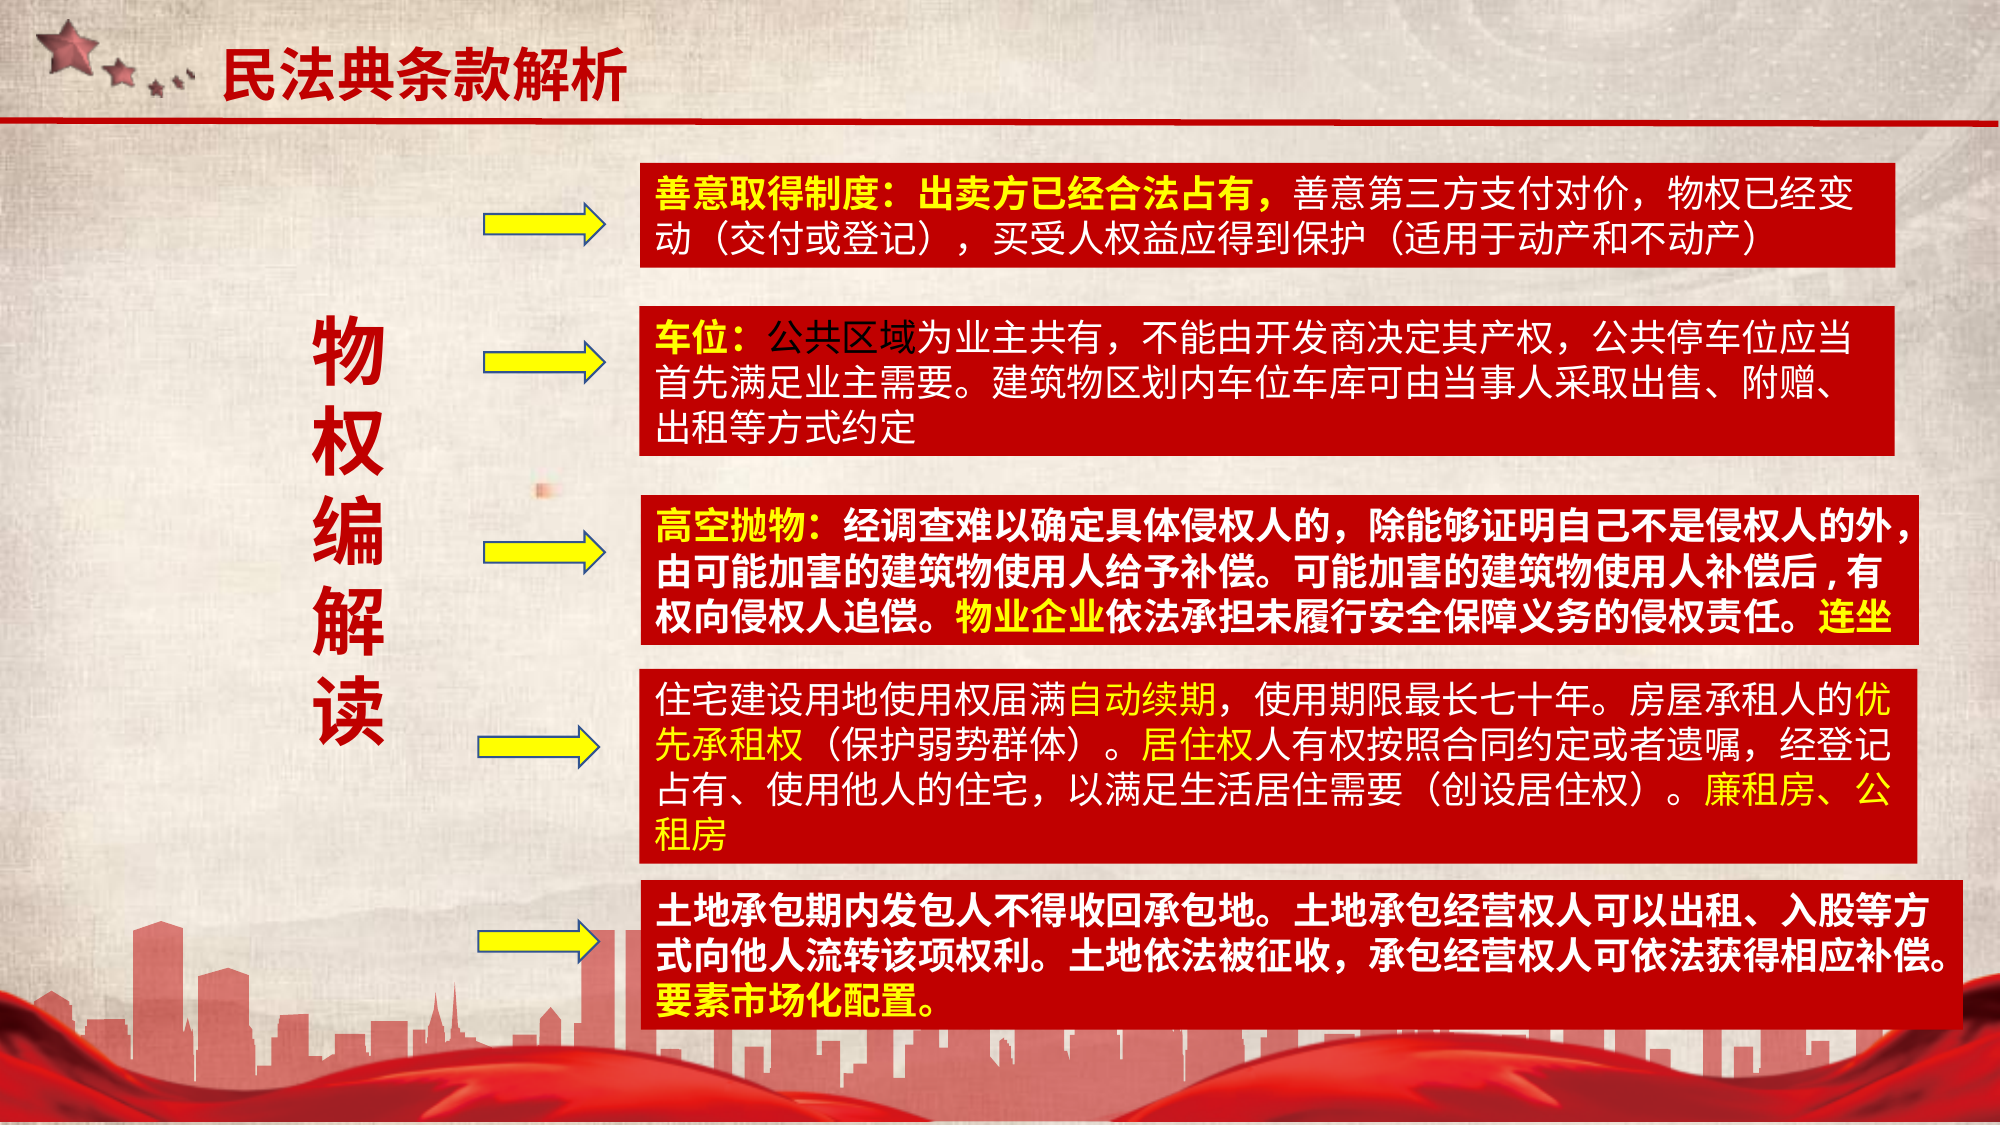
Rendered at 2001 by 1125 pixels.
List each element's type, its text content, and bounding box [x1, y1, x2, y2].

text_box 善意取得制度：出卖方已经合法占有，善意第三方支付对价，物权已经变动（交付或登记），买受人权益应得到保护（适用于动产和不动产） [640, 162, 1896, 268]
text_box [477, 918, 601, 965]
text_box 物权编解读 [296, 296, 444, 762]
text_box 住宅建设用地使用权届满自动续期，使用期限最长七十年。房屋承租人的优先承租权（保护弱势群体）。居住权人有权按照合同约定或者遗嘱，经登记占有、使用他人的住宅，以满足生活居住需要（创设居住权）。廉租房、公租房 [639, 668, 1918, 864]
text_box 高空抛物：经调查难以确定具体侵权人的，除能够证明自己不是侵权人的外，由可能加害的建筑物使用人给予补偿。可能加害的建筑物使用人补偿后,有权向侵权人追偿。物业企业依法承担未履行安全保障义务的侵权责任。连坐 [640, 495, 1919, 645]
text_box [477, 724, 601, 770]
text_box [483, 529, 607, 576]
text_box [483, 339, 607, 385]
text_box [483, 201, 607, 247]
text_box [0, 120, 1999, 124]
text_box 民法典条款解析 [209, 11, 911, 114]
picture [0, 0, 2000, 1125]
text_box 土地承包期内发包人不得收回承包地。土地承包经营权人可以出租、入股等方式向他人流转该项权利。土地依法被征收，承包经营权人可依法获得相应补偿。要素市场化配置。 [640, 880, 1963, 1030]
text_box 车位：公共区域为业主共有，不能由开发商决定其产权，公共停车位应当首先满足业主需要。建筑物区划内车位车库可由当事人采取出售、附赠、出租等方式约定 [639, 306, 1895, 456]
